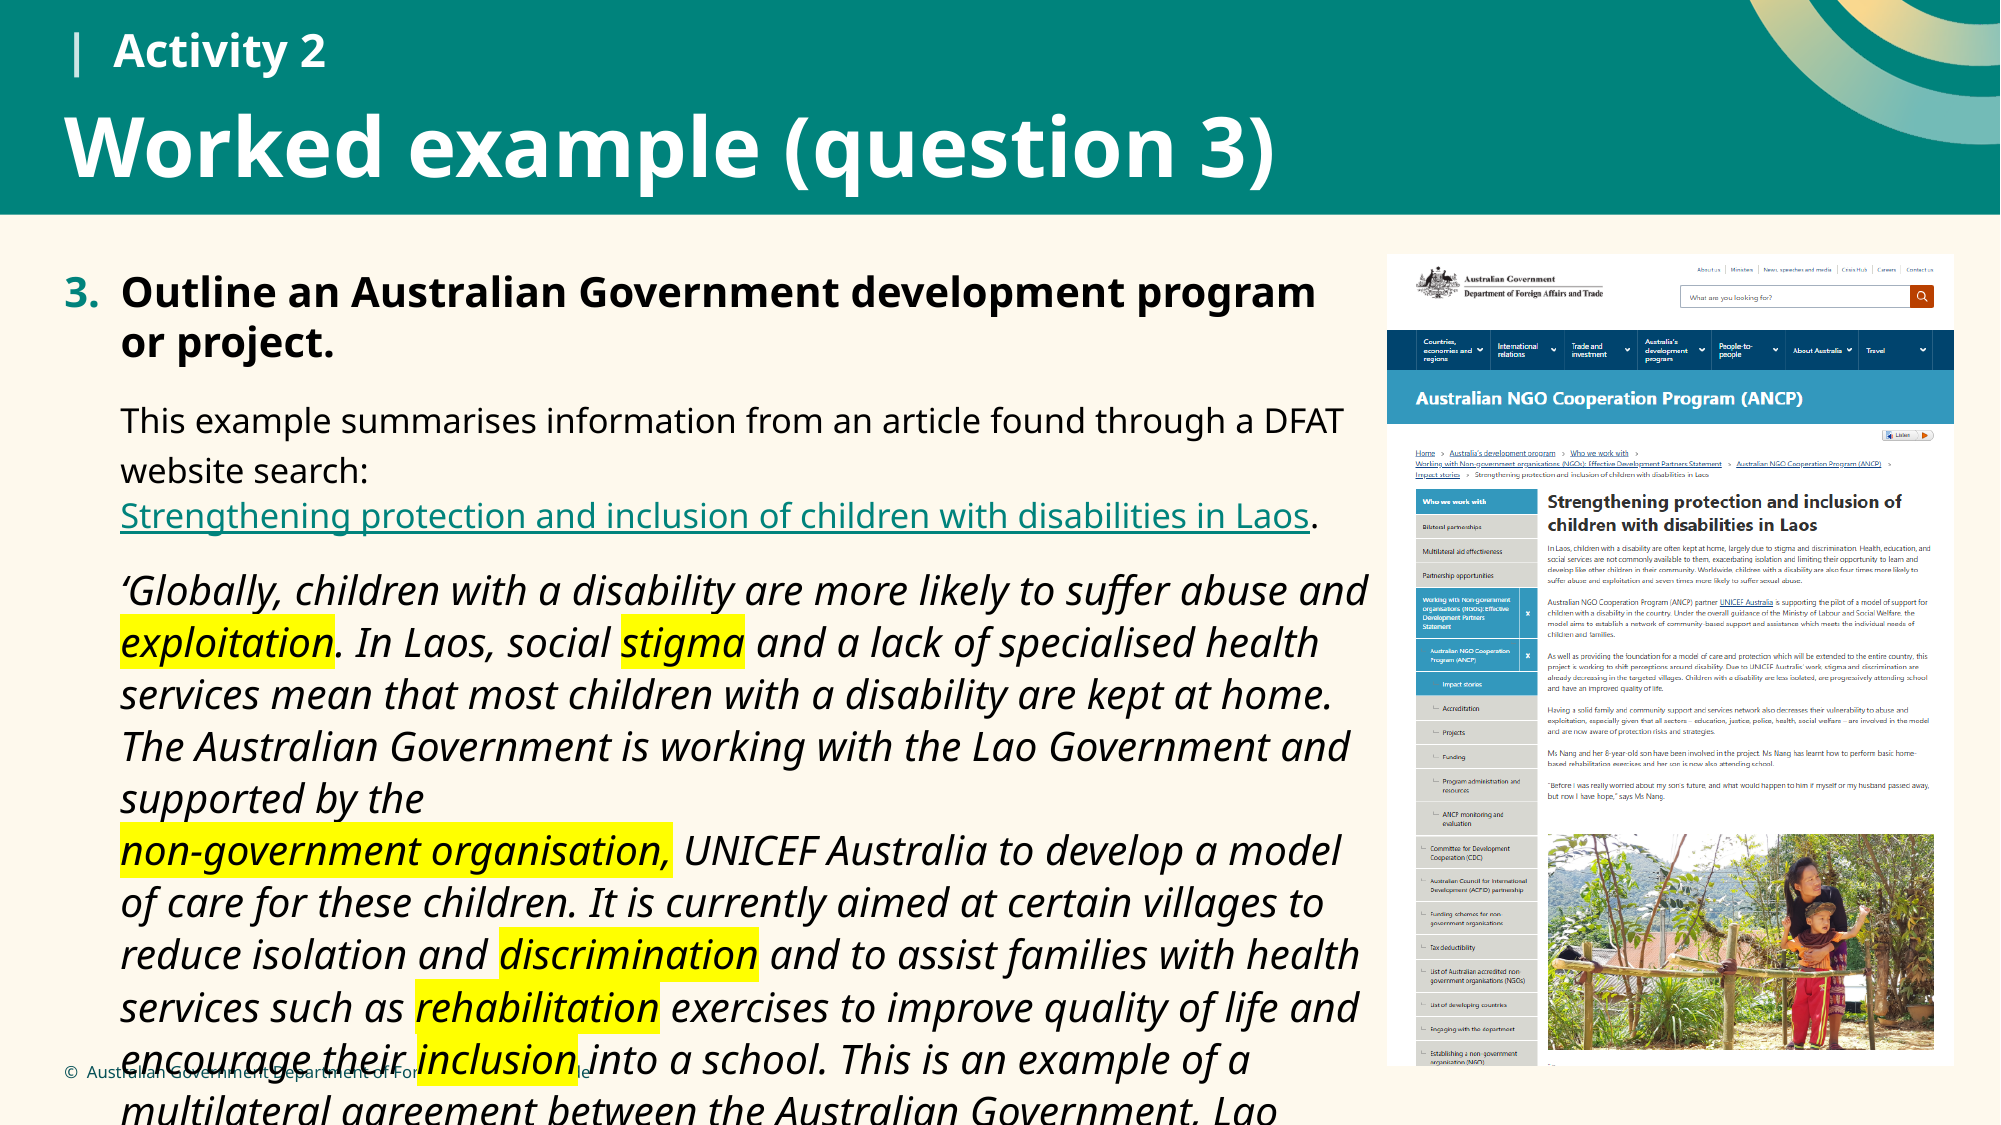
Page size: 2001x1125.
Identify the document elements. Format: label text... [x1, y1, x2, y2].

picture [1387, 254, 1955, 1067]
picture [1698, 0, 2000, 158]
list Outline an Australian Government development program or project. This example summarises information from an article found through a DFAT website search: Strengthening protection and inclusion of children with disabilities in Laos. ‘Globally, children with a disability are more likely to suffer abuse and exploitation. In Laos, social stigma and a lack of specialised health services mean that most children with a disability are kept at home. The Australian Government is working with the Lao Government and supported by the non-government organisation, UNICEF Australia to develop a model of care for these children. It is currently aimed at certain villages to reduce isolation and discrimination and to assist families with health services such as rehabilitation exercises to improve quality of life and encourage their inclusion into a school. This is an example of a multilateral agreement between the Australian Government, Lao Government and non-government organisation UNICEF Australia.’ [64, 257, 1387, 1055]
title Worked example (question 3) [64, 86, 1790, 215]
